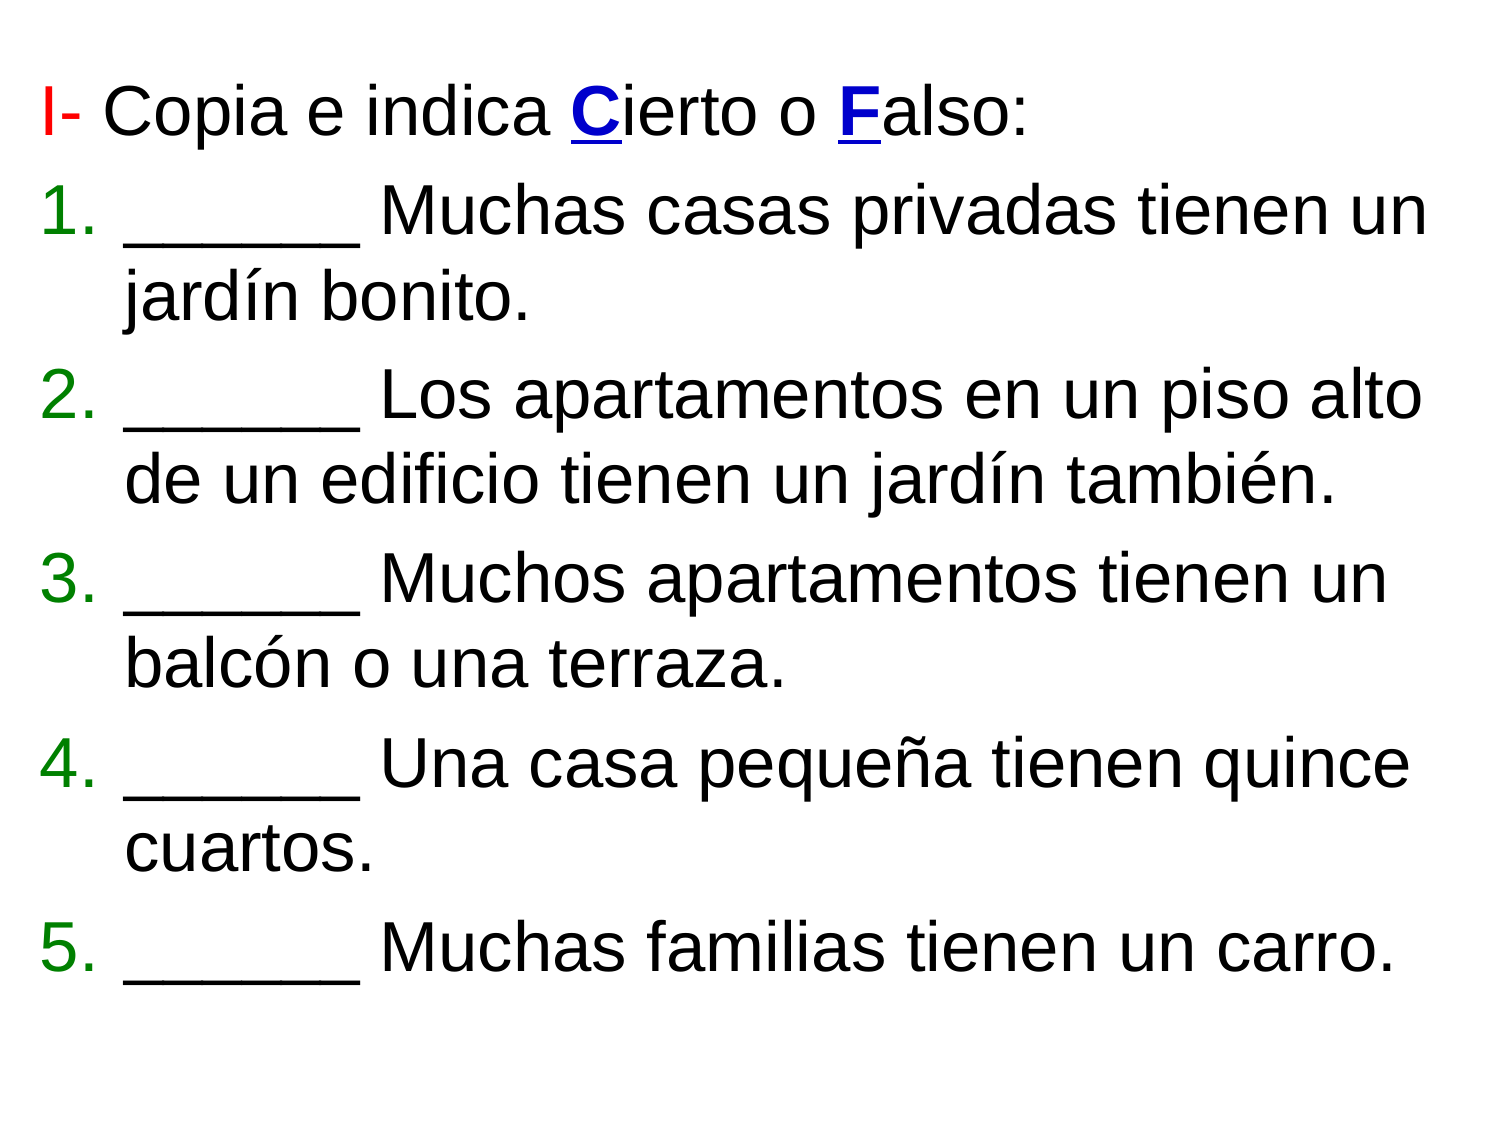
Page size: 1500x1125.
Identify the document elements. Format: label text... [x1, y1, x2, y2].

list I- Copia e indica Cierto o Falso: ______ Muchas casas privadas tienen un jardín bonito. ______ Los apartamentos en un piso alto de un edificio tienen un jardín también. ______ Muchos apartamentos tienen un balcón o una terraza. ______ Una casa pequeña tienen quince cuartos. ______ Muchas familias tienen un carro. [24, 57, 1450, 800]
